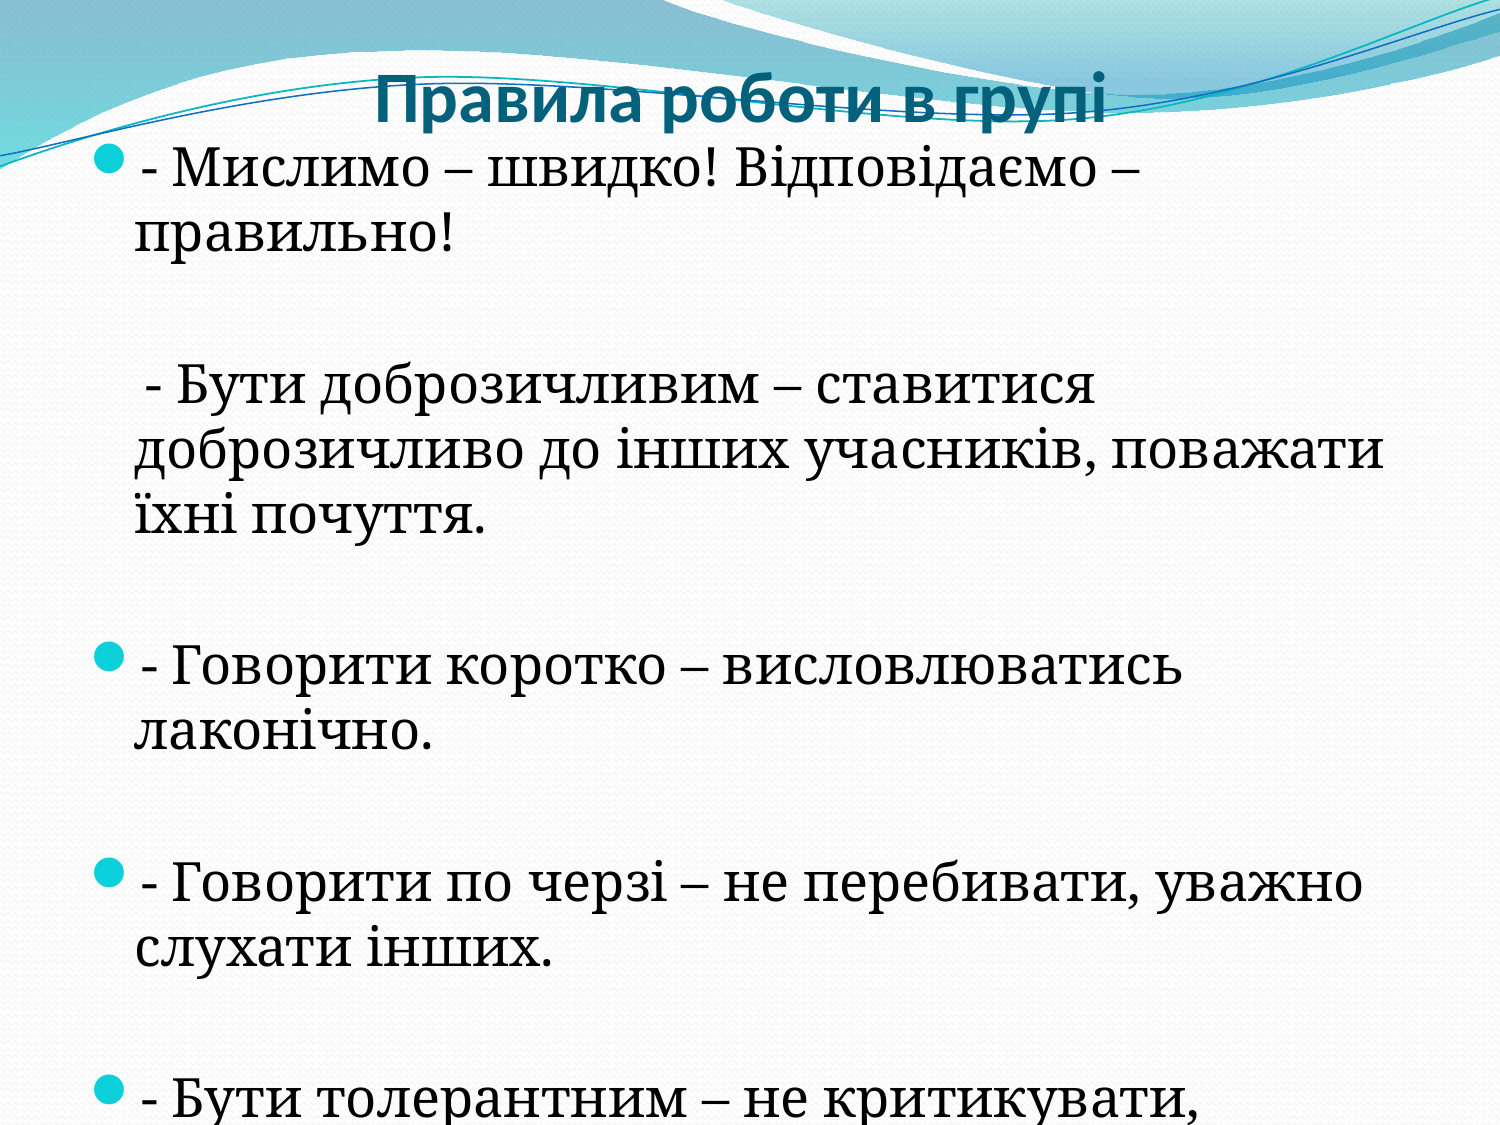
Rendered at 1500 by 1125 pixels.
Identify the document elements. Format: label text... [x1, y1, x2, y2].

title Правила роботи в групі [75, 42, 1425, 125]
list - Мислимо – швидко! Відповідаємо – правильно! - Бути доброзичливим – ставитися доброзичливо до інших учасників, поважати їхні почуття. - Говорити коротко – висловлюватись лаконічно. - Говорити по черзі – не перебивати, уважно слухати інших. - Бути толерантним – не критикувати, поважати право учасників, мати повагу до співрозмовника. [75, 125, 1425, 1083]
